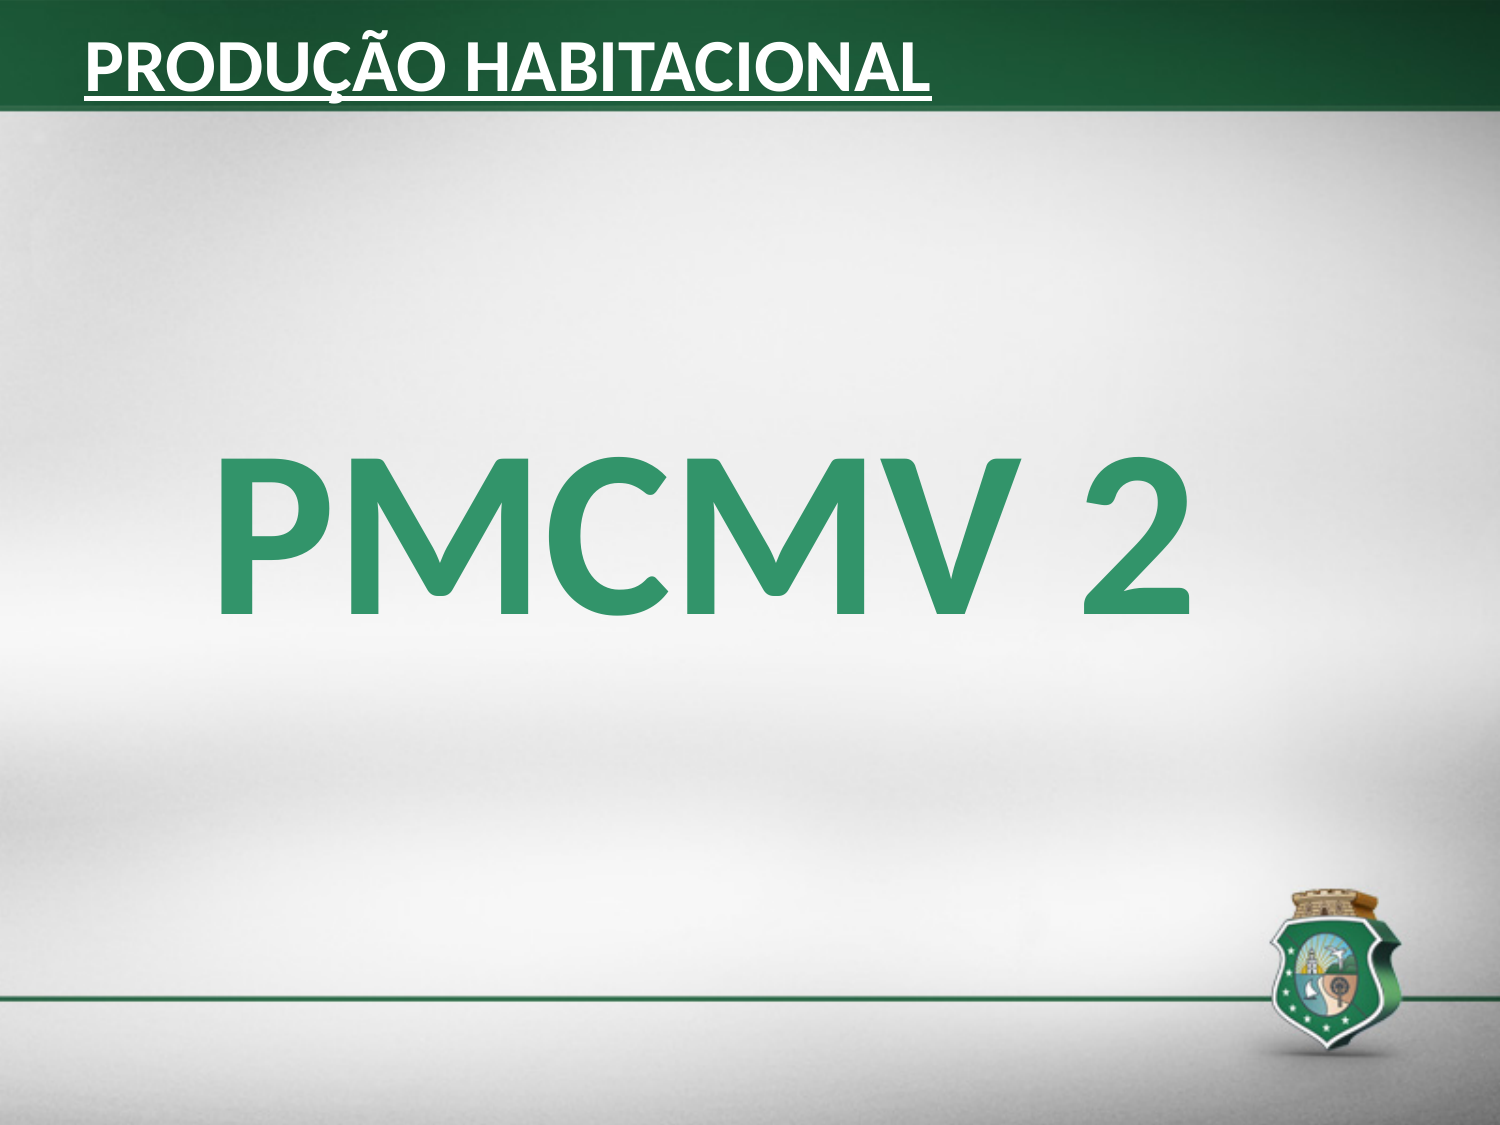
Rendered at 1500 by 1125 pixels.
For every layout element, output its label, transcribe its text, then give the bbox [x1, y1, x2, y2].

picture [0, 0, 1500, 1125]
title PMCMV 2 [194, 373, 1414, 670]
text_box PRODUÇÃO HABITACIONAL [69, 7, 948, 114]
